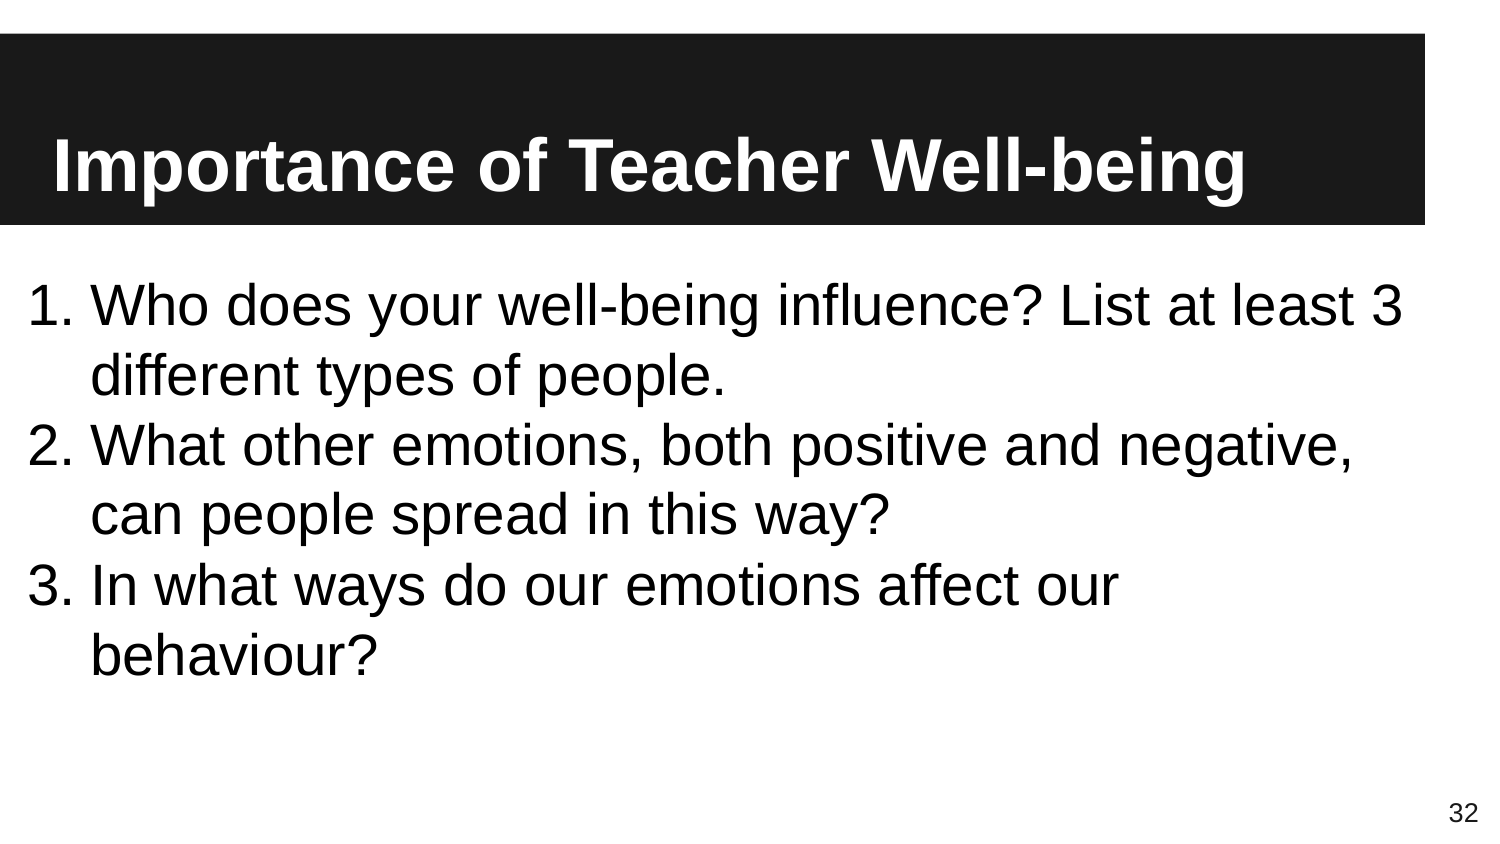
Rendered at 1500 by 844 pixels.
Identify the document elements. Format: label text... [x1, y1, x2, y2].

text_box Who does your well-being influence? List at least 3 different types of people. What other emotions, both positive and negative, can people spread in this way? In what ways do our emotions affect our behaviour? [0, 253, 1425, 700]
slide_number 32 [1403, 779, 1494, 844]
title Importance of Teacher Well-being [37, 33, 1388, 221]
